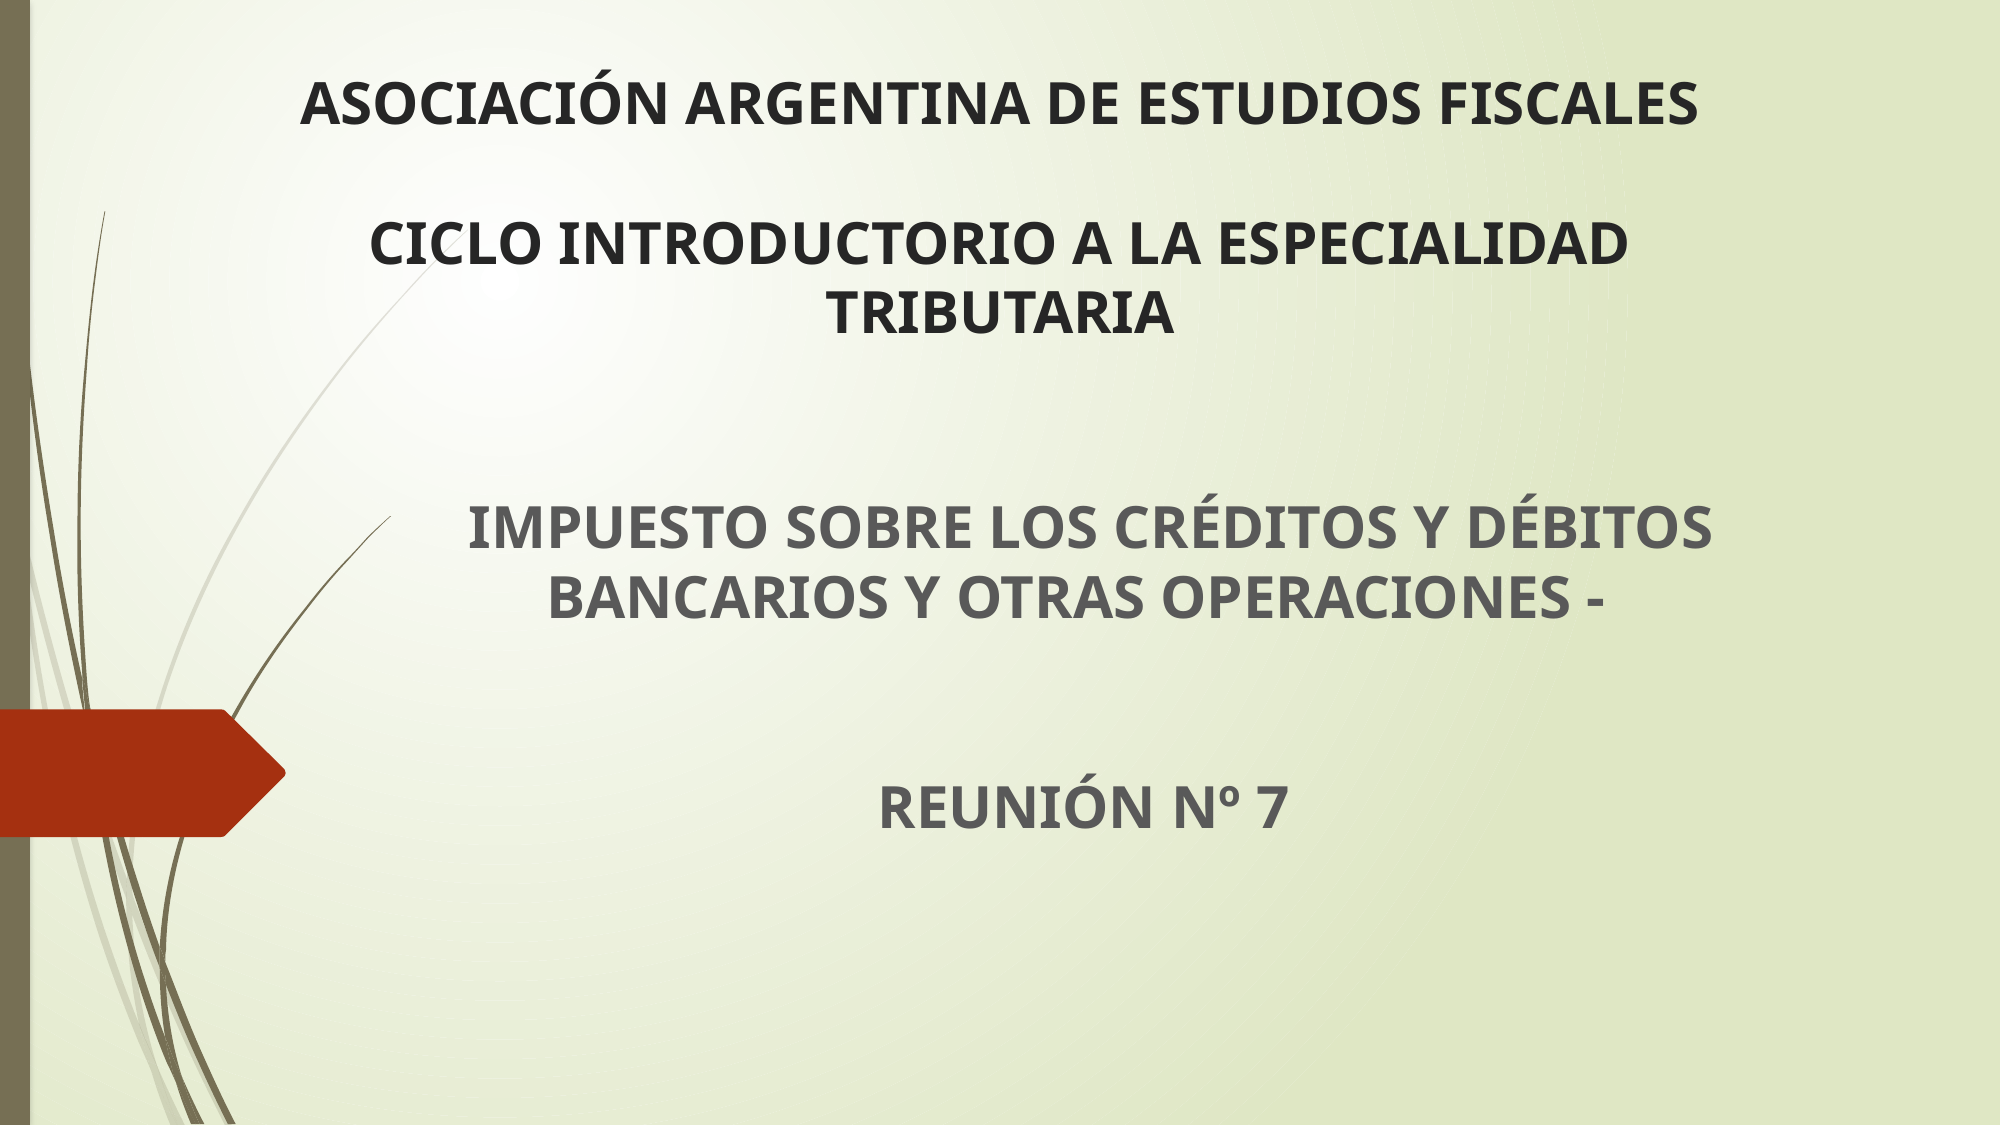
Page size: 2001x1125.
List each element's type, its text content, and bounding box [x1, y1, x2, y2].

subtitle IMPUESTO SOBRE LOS CRÉDITOS Y DÉBITOS BANCARIOS Y OTRAS OPERACIONES - REUNIÓN Nº 7 [294, 423, 1888, 969]
title ASOCIACIÓN ARGENTINA DE ESTUDIOS FISCALES CICLO INTRODUCTORIO A LA ESPECIALIDAD TRIBUTARIA [249, 50, 1750, 423]
